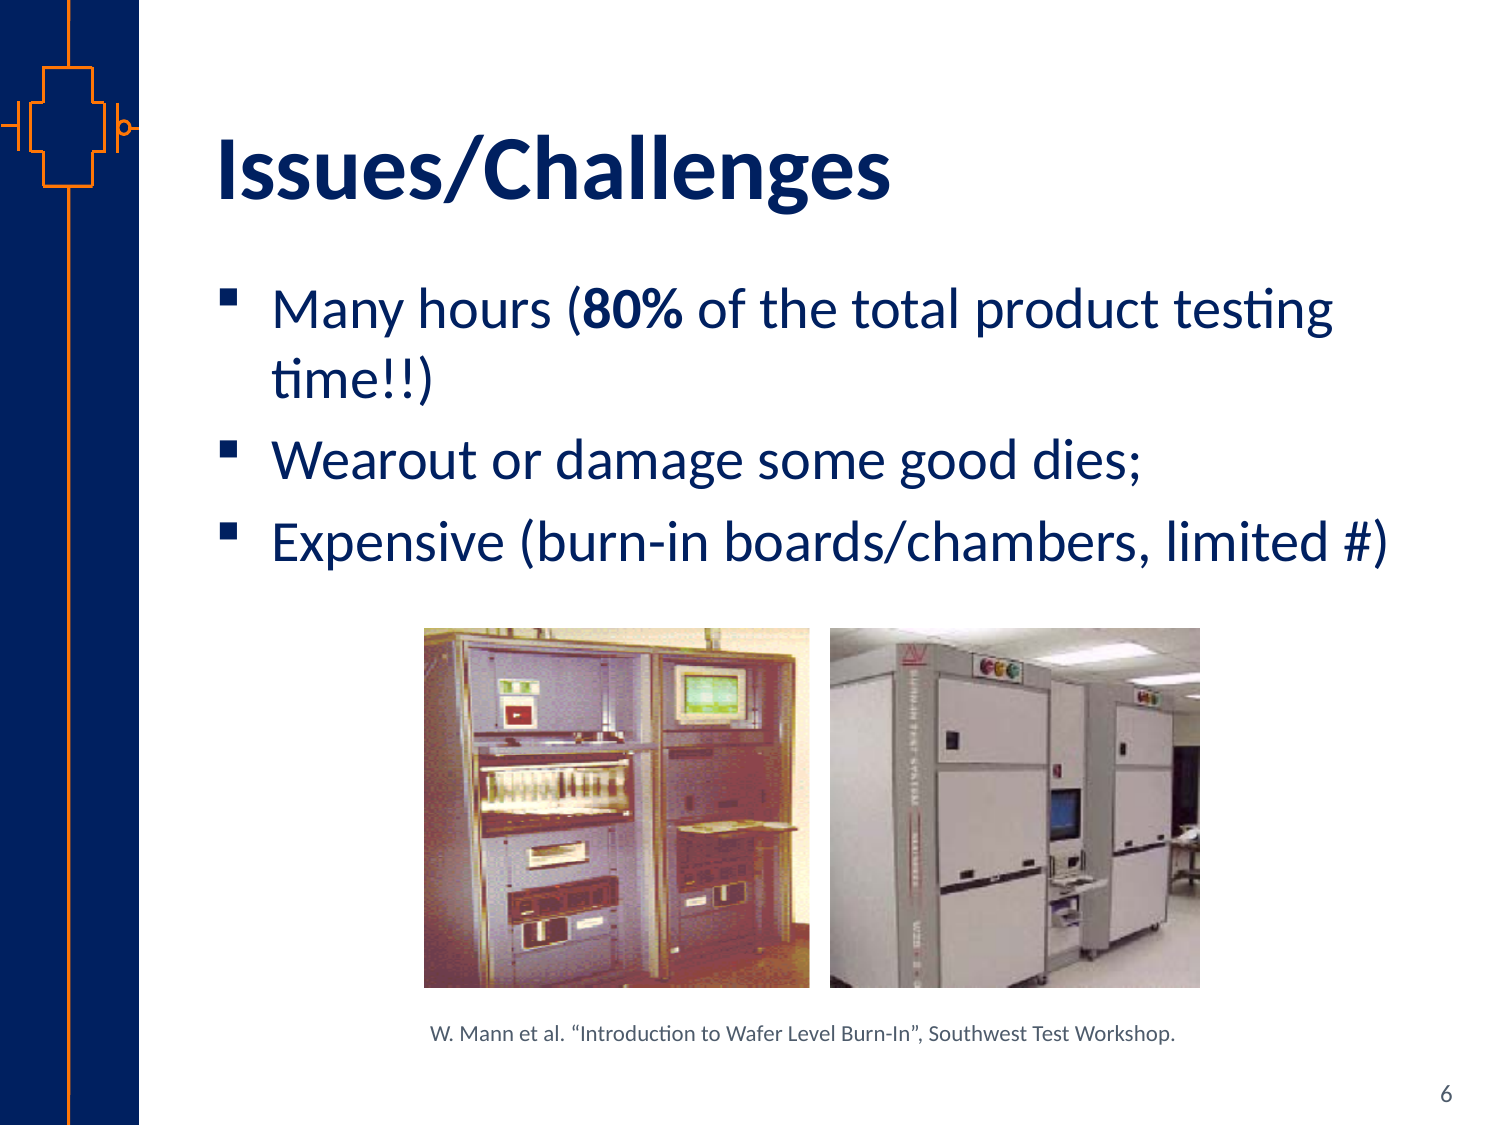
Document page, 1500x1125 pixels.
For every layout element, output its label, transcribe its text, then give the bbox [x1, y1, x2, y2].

list Many hours (80% of the total product testing time!!) Wearout or damage some good dies; Expensive (burn-in boards/chambers, limited #) [200, 262, 1425, 988]
text_box W. Mann et al. “Introduction to Wafer Level Burn-In”, Southwest Test Workshop. [415, 1018, 1205, 1054]
picture [399, 609, 1221, 1007]
slide_number 6 [1425, 1062, 1488, 1123]
title Issues/Challenges [200, 37, 1388, 225]
